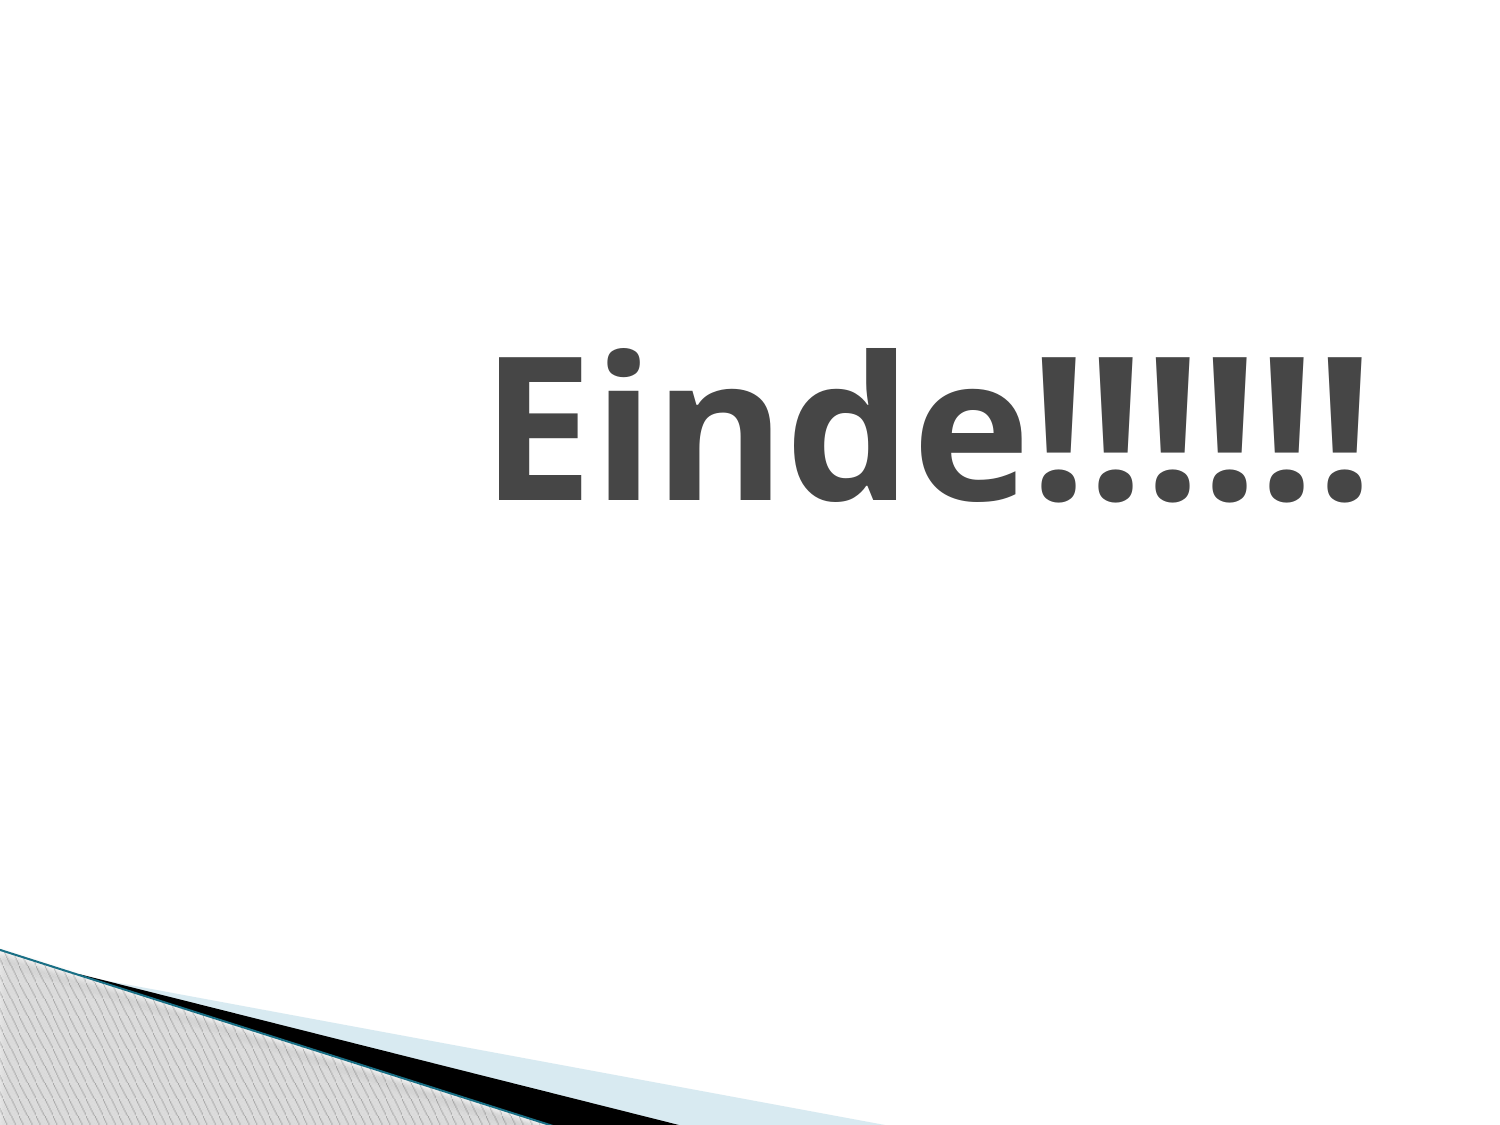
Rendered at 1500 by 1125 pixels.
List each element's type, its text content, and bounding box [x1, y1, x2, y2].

title Einde!!!!!! [88, 255, 1439, 587]
